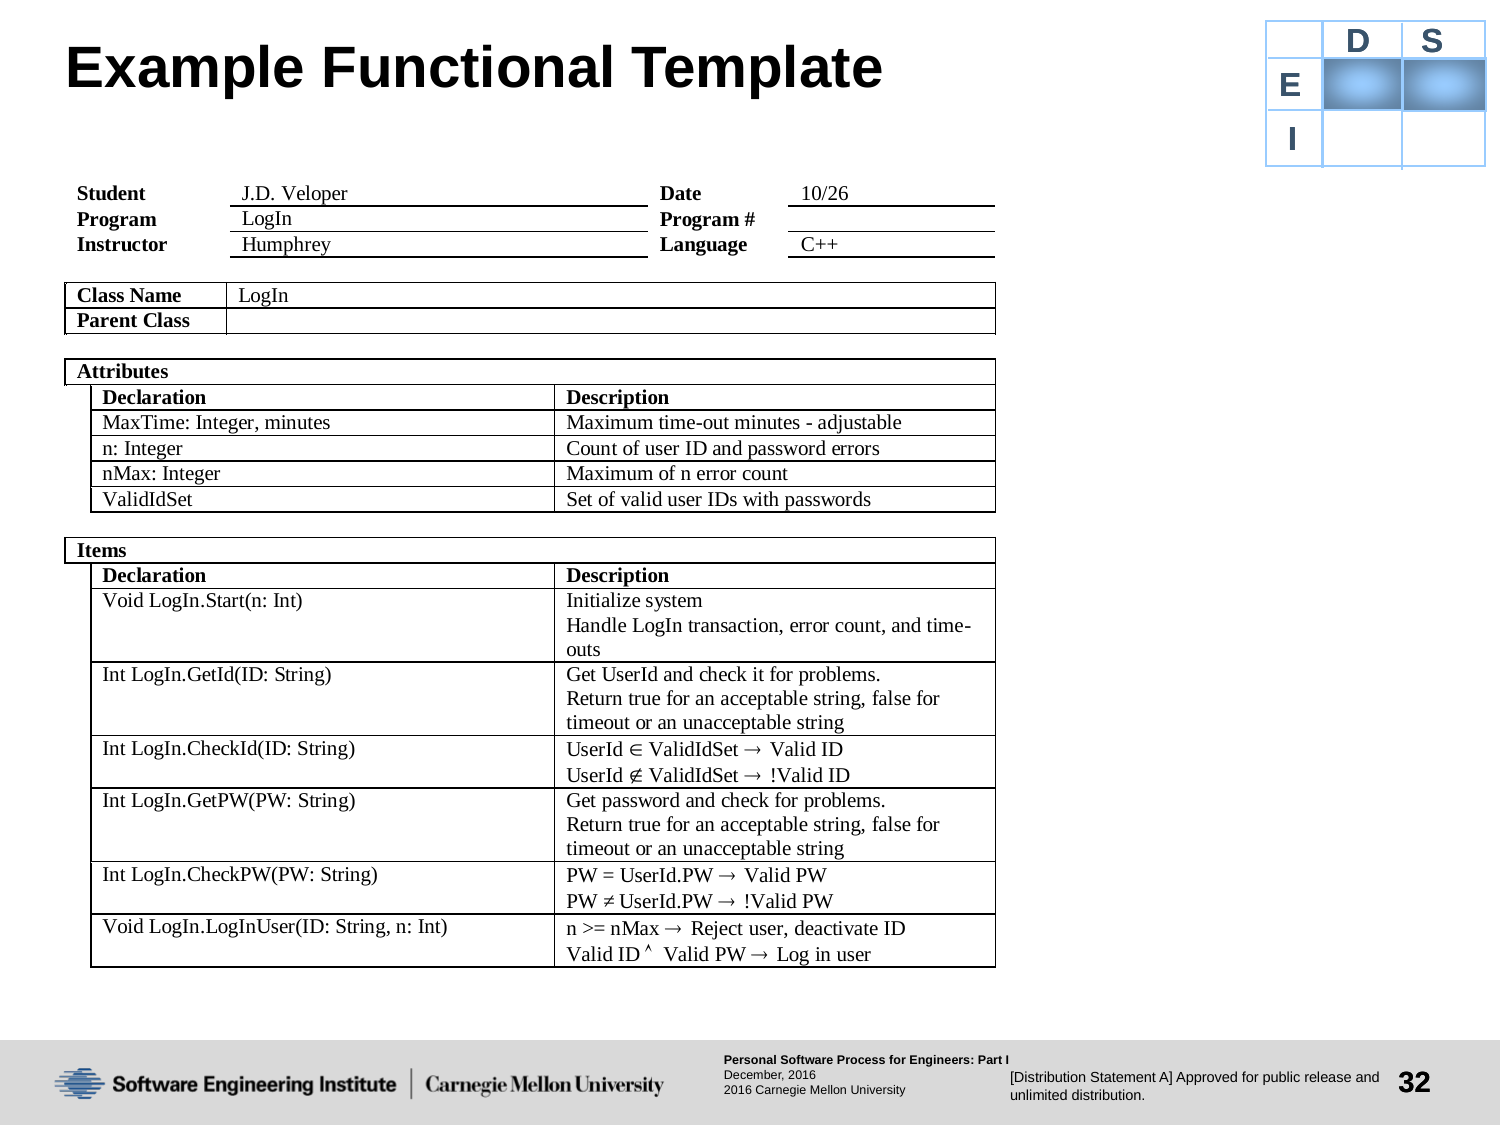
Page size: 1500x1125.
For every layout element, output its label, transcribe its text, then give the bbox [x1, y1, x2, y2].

picture [46, 1061, 673, 1104]
title Example Functional Template [65, 37, 1264, 148]
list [63, 181, 999, 997]
picture [1264, 12, 1491, 174]
